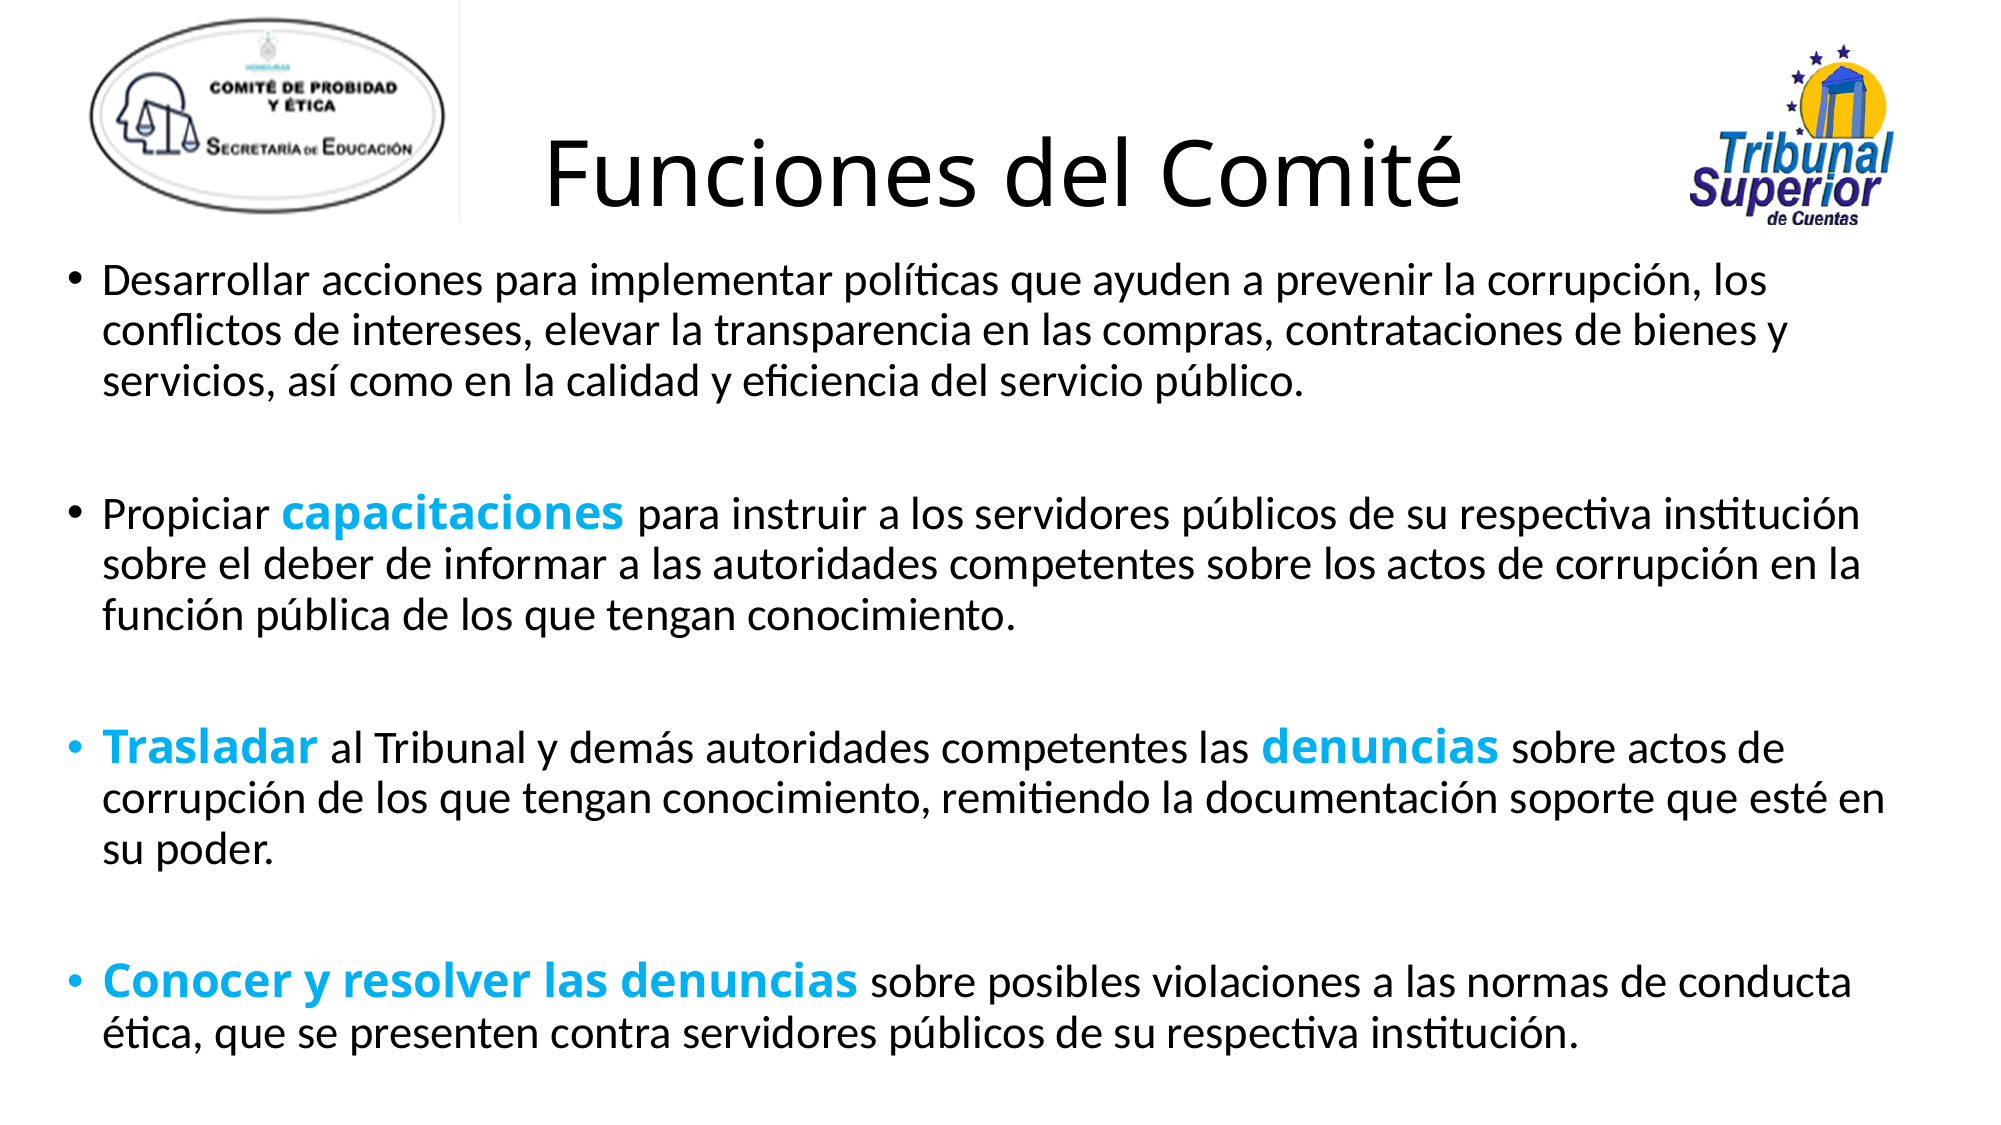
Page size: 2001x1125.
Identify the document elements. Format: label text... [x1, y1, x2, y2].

list Desarrollar acciones para implementar políticas que ayuden a prevenir la corrupción, los conflictos de intereses, elevar la transparencia en las compras, contrataciones de bienes y servicios, así como en la calidad y eficiencia del servicio público. Propiciar capacitaciones para instruir a los servidores públicos de su respectiva institución sobre el deber de informar a las autoridades competentes sobre los actos de corrupción en la función pública de los que tengan conocimiento. Trasladar al Tribunal y demás autoridades competentes las denuncias sobre actos de corrupción de los que tengan conocimiento, remitiendo la documentación soporte que esté en su poder. Conocer y resolver las denuncias sobre posibles violaciones a las normas de conducta ética, que se presenten contra servidores públicos de su respectiva institución. [52, 247, 1946, 1073]
title Funciones del Comité [439, 104, 1594, 248]
picture [1690, 44, 1894, 225]
picture [52, 0, 460, 225]
